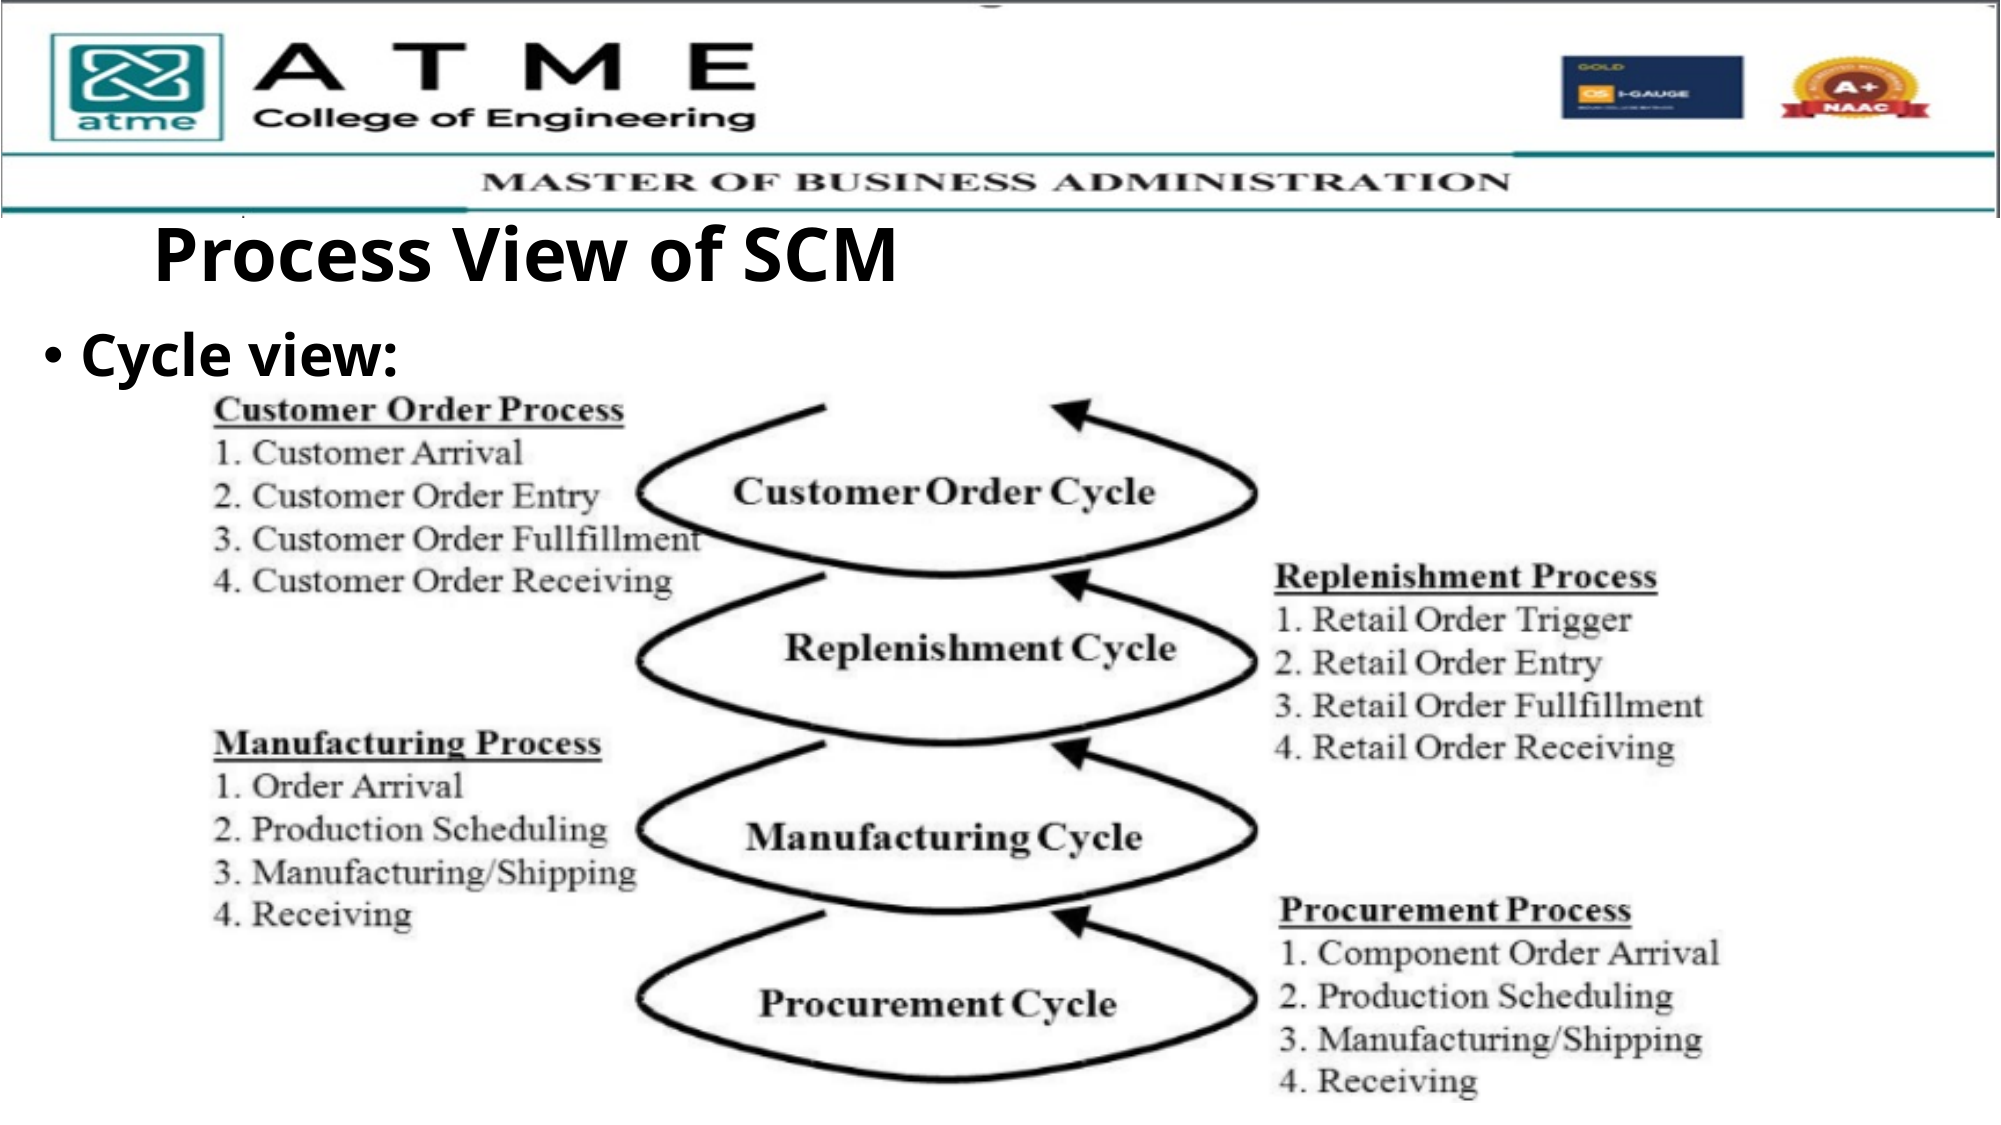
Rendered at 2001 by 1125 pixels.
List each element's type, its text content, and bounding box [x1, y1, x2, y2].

picture [198, 381, 1726, 1103]
list Cycle view: [28, 318, 1982, 1103]
title Process View of SCM [137, 210, 1863, 306]
picture [1, 0, 2000, 218]
